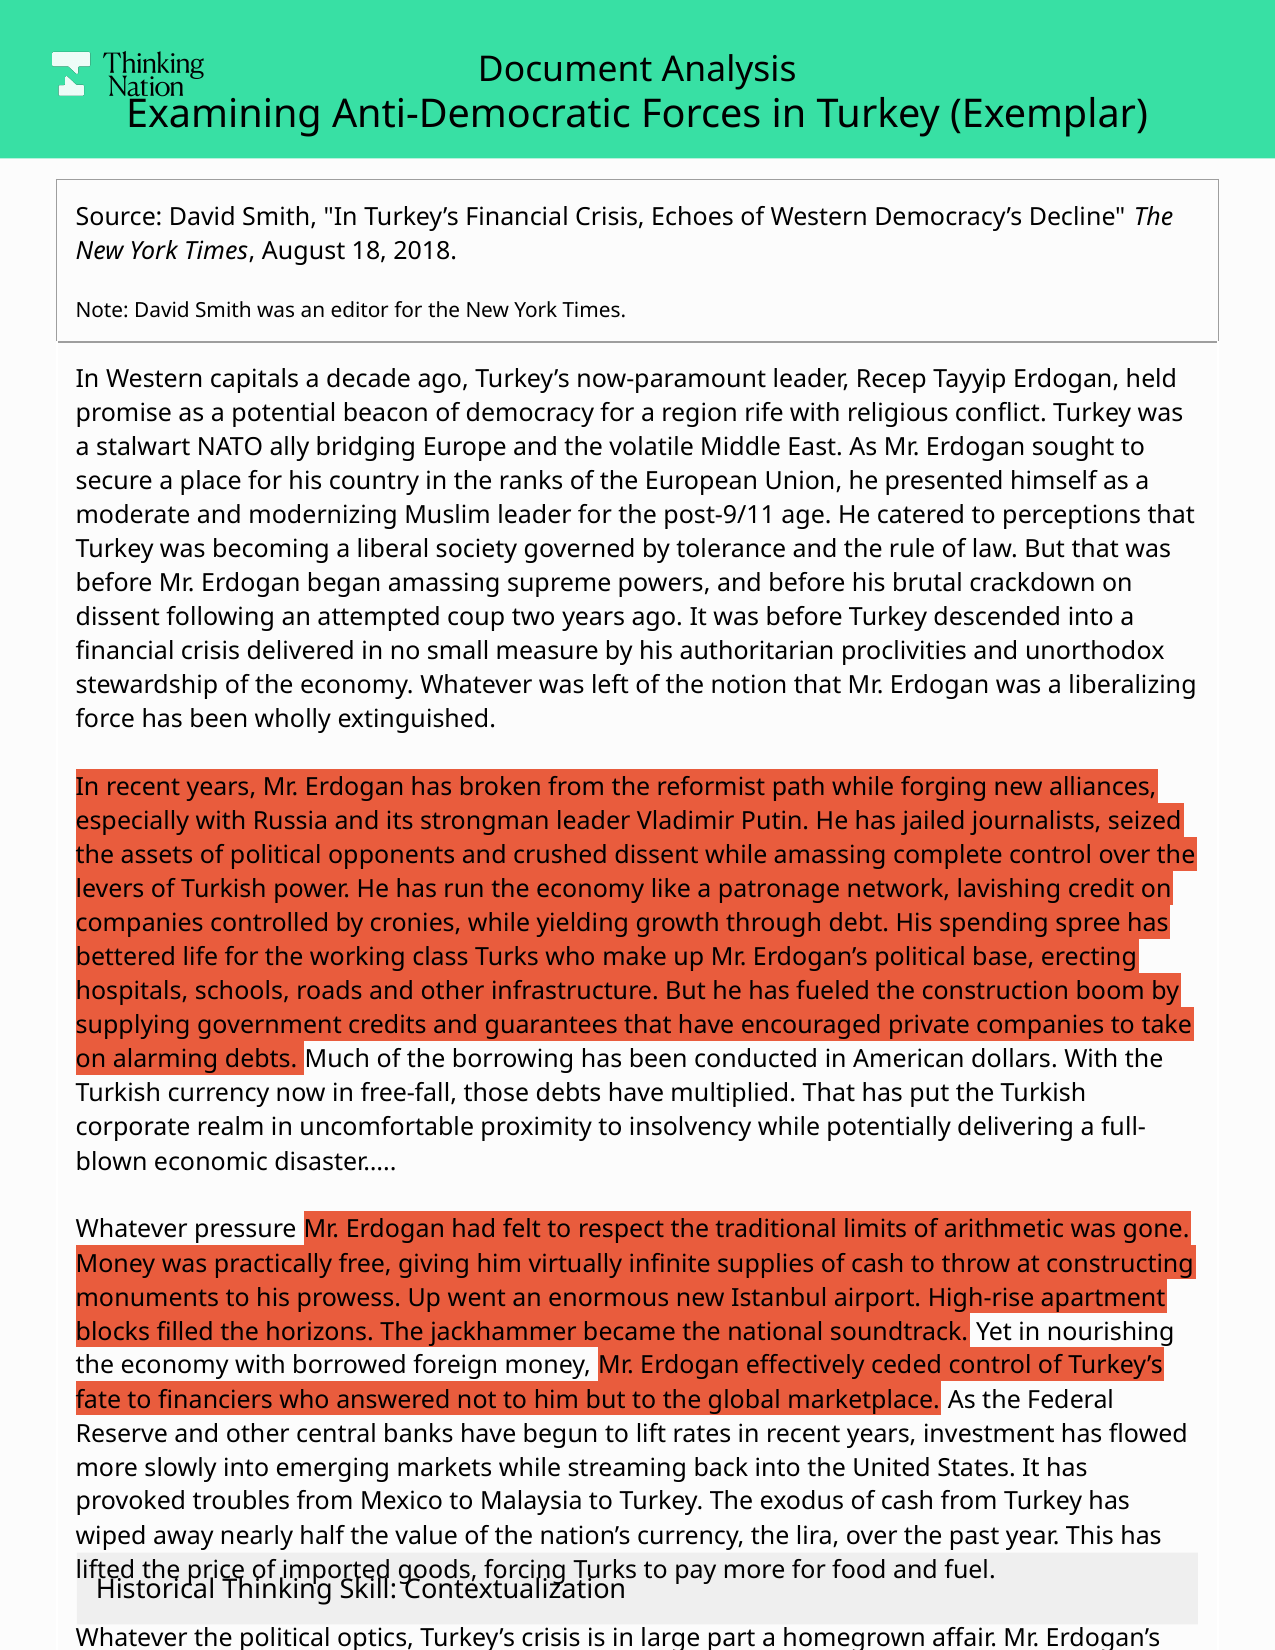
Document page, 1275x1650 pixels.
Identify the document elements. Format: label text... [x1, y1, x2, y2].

table_cell In Western capitals a decade ago, Turkey’s now-paramount leader, Recep Tayyip Erdogan, held promise as a potential beacon of democracy for a region rife with religious conflict. Turkey was a stalwart NATO ally bridging Europe and the volatile Middle East. As Mr. Erdogan sought to secure a place for his country in the ranks of the European Union, he presented himself as a moderate and modernizing Muslim leader for the post-9/11 age. He catered to perceptions that Turkey was becoming a liberal society governed by tolerance and the rule of law. But that was before Mr. Erdogan began amassing supreme powers, and before his brutal crackdown on dissent following an attempted coup two years ago. It was before Turkey descended into a financial crisis delivered in no small measure by his authoritarian proclivities and unorthodox stewardship of the economy. Whatever was left of the notion that Mr. Erdogan was a liberalizing force has been wholly extinguished. In recent years, Mr. Erdogan has broken from the reformist path while forging new alliances, especially with Russia and its strongman leader Vladimir Putin. He has jailed journalists, seized the assets of political opponents and crushed dissent while amassing complete control over the levers of Turkish power. He has run the economy like a patronage network, lavishing credit on companies controlled by cronies, while yielding growth through debt. His spending spree has bettered life for the working class Turks who make up Mr. Erdogan’s political base, erecting hospitals, schools, roads and other infrastructure. But he has fueled the construction boom by supplying government credits and guarantees that have encouraged private companies to take on alarming debts. Much of the borrowing has been conducted in American dollars. With the Turkish currency now in free-fall, those debts have multiplied. That has put the Turkish corporate realm in uncomfortable proximity to insolvency while potentially delivering a full-blown economic disaster….. Whatever pressure Mr. Erdogan had felt to respect the traditional limits of arithmetic was gone. Money was practically free, giving him virtually infinite supplies of cash to throw at constructing monuments to his prowess. Up went an enormous new Istanbul airport. High-rise apartment blocks filled the horizons. The jackhammer became the national soundtrack. Yet in nourishing the economy with borrowed foreign money, Mr. Erdogan effectively ceded control of Turkey’s fate to financiers who answered not to him but to the global marketplace. As the Federal Reserve and other central banks have begun to lift rates in recent years, investment has flowed more slowly into emerging markets while streaming back into the United States. It has provoked troubles from Mexico to Malaysia to Turkey. The exodus of cash from Turkey has wiped away nearly half the value of the nation’s currency, the lira, over the past year. This has lifted the price of imported goods, forcing Turks to pay more for food and fuel. Whatever the political optics, Turkey’s crisis is in large part a homegrown affair. Mr. Erdogan’s authoritarianism has destroyed confidence in Turkish institutions, especially its central bank, the body most crucial to arresting the economic fall. [58, 343, 1217, 1650]
picture [35, 37, 210, 110]
table_header Source: David Smith, "In Turkey’s Financial Crisis, Echoes of Western Democracy’s Decline" The New York Times, August 18, 2018. Note: David Smith was an editor for the New York Times. [57, 180, 1218, 341]
text_box Document Analysis Examining Anti-Democratic Forces in Turkey (Exemplar) [0, 0, 1275, 159]
